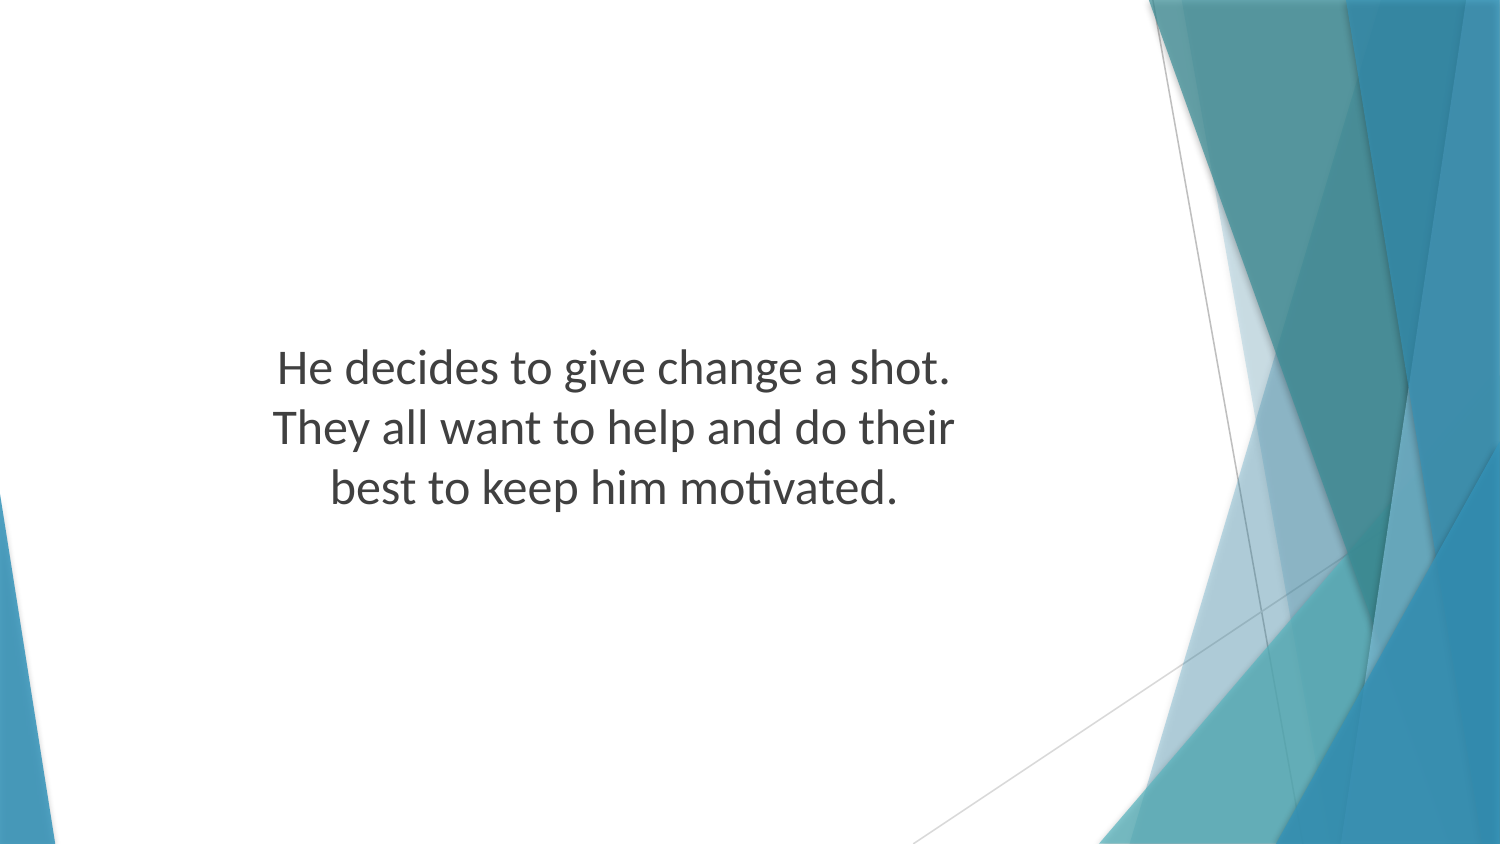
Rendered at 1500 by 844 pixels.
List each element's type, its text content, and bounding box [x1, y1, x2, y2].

list He decides to give change a shot. They all want to help and do their best to keep him motivated. [253, 327, 975, 682]
